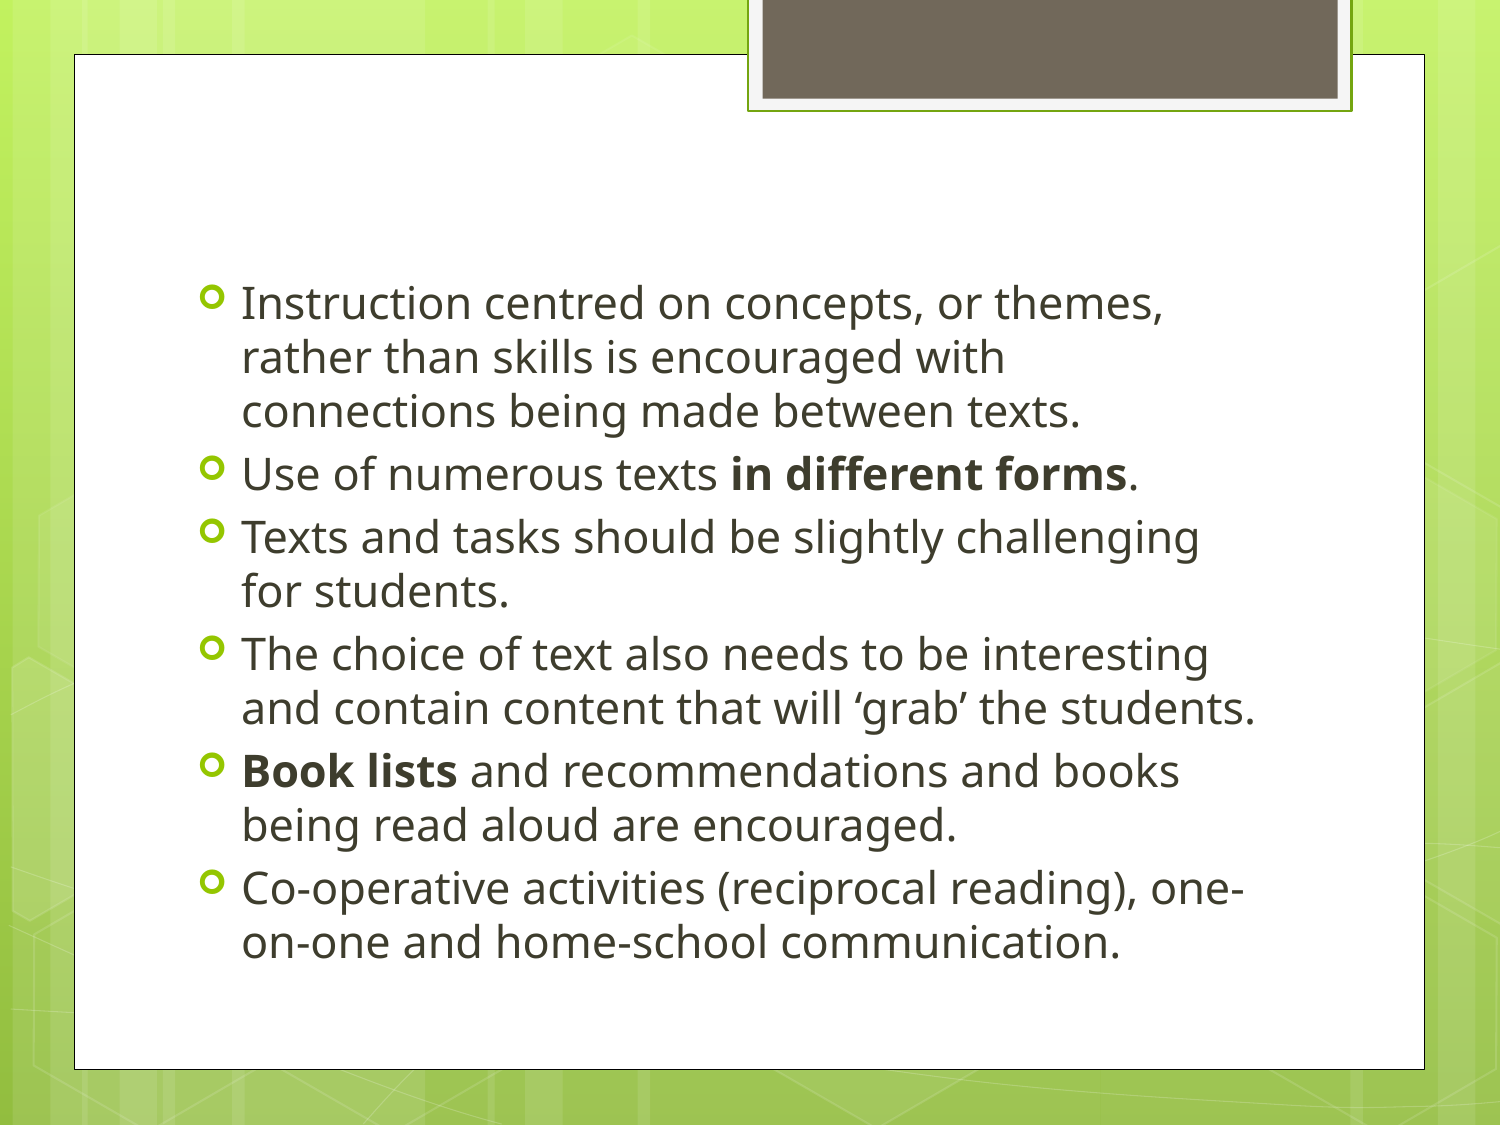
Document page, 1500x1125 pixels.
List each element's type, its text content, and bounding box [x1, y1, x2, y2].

list Instruction centred on concepts, or themes, rather than skills is encouraged with connections being made between texts. Use of numerous texts in different forms. Texts and tasks should be slightly challenging for students. The choice of text also needs to be interesting and contain content that will ‘grab’ the students. Book lists and recommendations and books being read aloud are encouraged. Co-operative activities (reciprocal reading), one-on-one and home-school communication. [171, 267, 1283, 1024]
